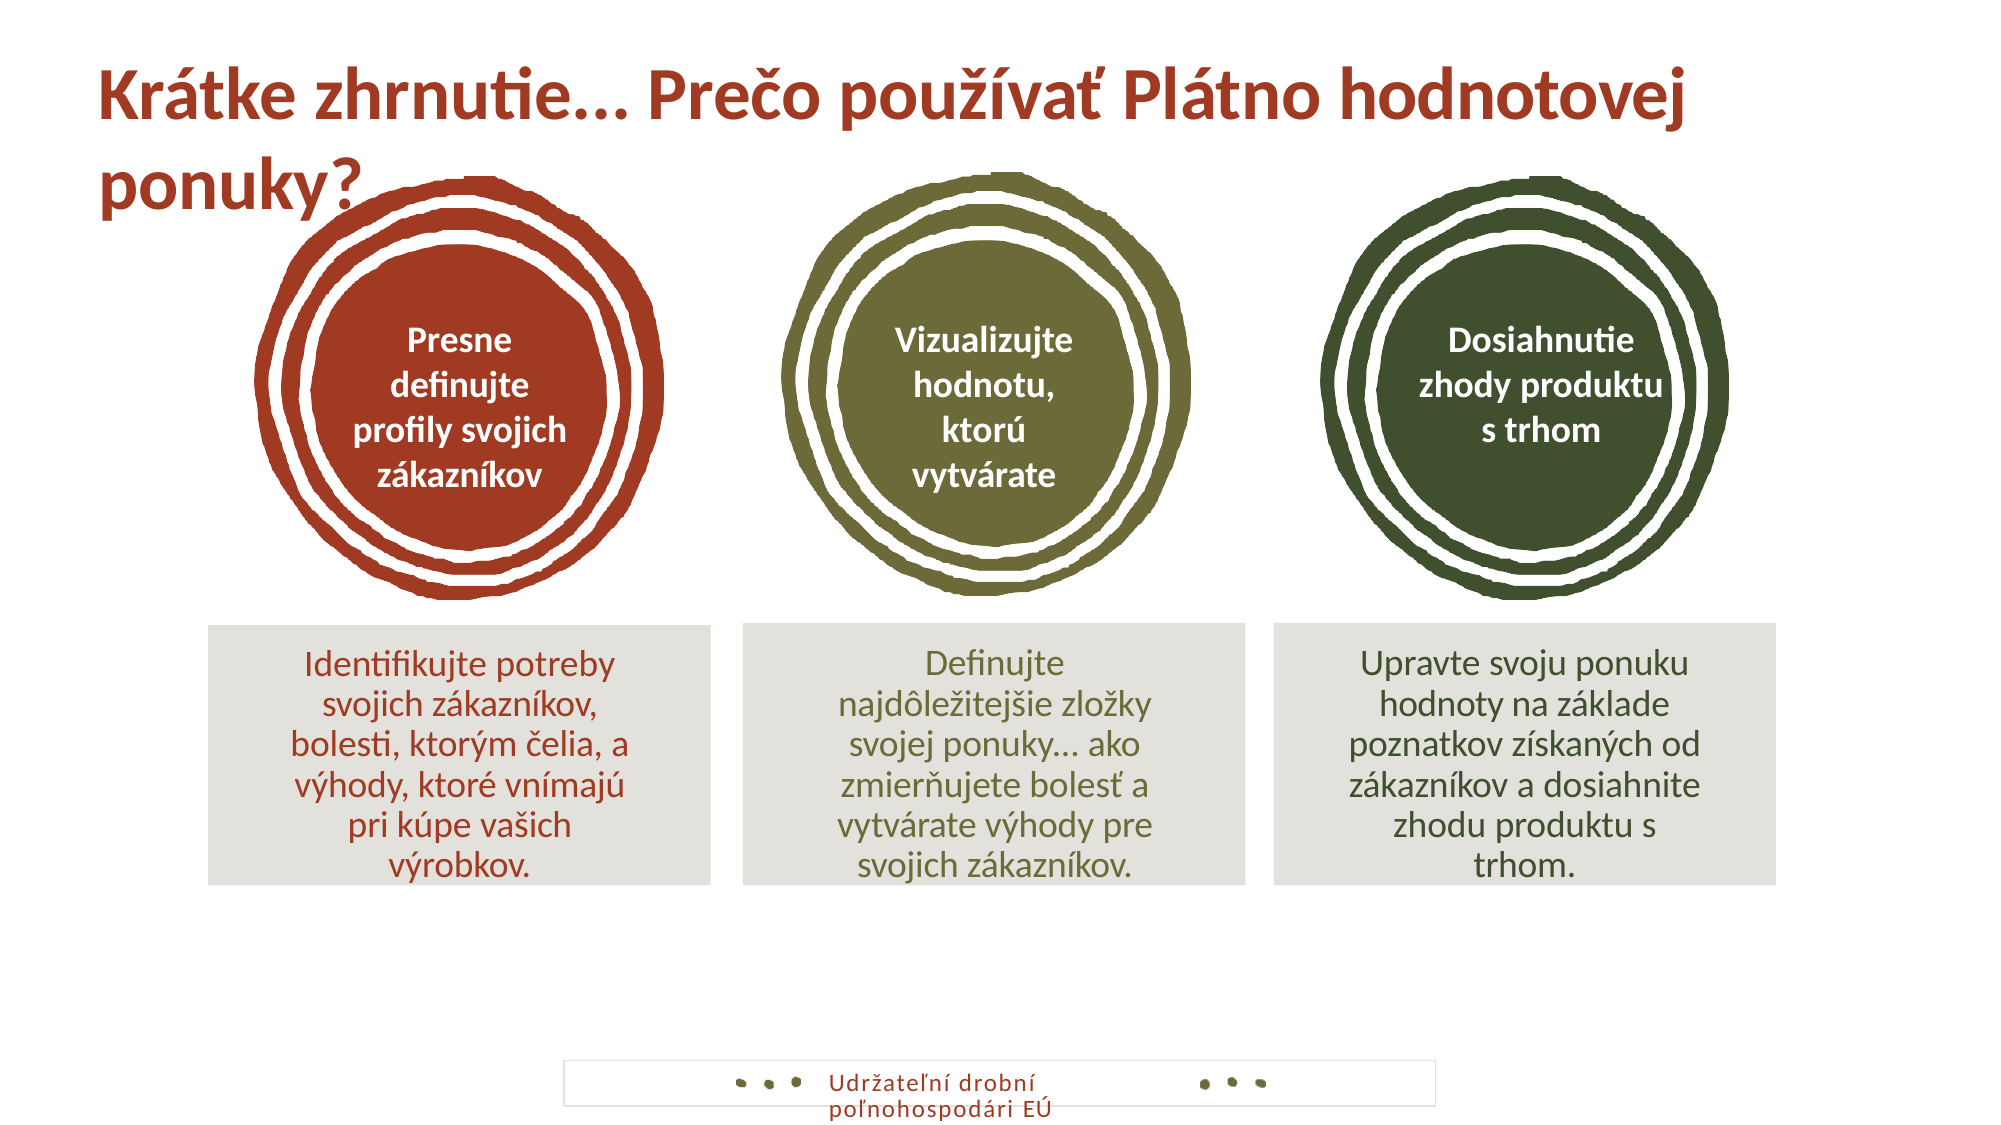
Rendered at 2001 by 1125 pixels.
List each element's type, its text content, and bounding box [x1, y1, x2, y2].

picture [1319, 176, 1730, 600]
title Krátke zhrnutie... Prečo používať Plátno hodnotovej ponuky? [95, 42, 1872, 233]
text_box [563, 1046, 1437, 1121]
picture [781, 172, 1191, 597]
text_box Identifikujte potreby svojich zákazníkov, bolesti, ktorým čelia, a výhody, ktoré vnímajú pri kúpe vašich výrobkov. [208, 625, 711, 886]
text_box Definujte najdôležitejšie zložky svojej ponuky... ako zmierňujete bolesť a vytvárate výhody pre svojich zákazníkov. [742, 622, 1246, 886]
text_box Upravte svoju ponuku hodnoty na základe poznatkov získaných od zákazníkov a dosiahnite zhodu produktu s trhom. [1273, 622, 1776, 886]
picture [254, 176, 664, 600]
